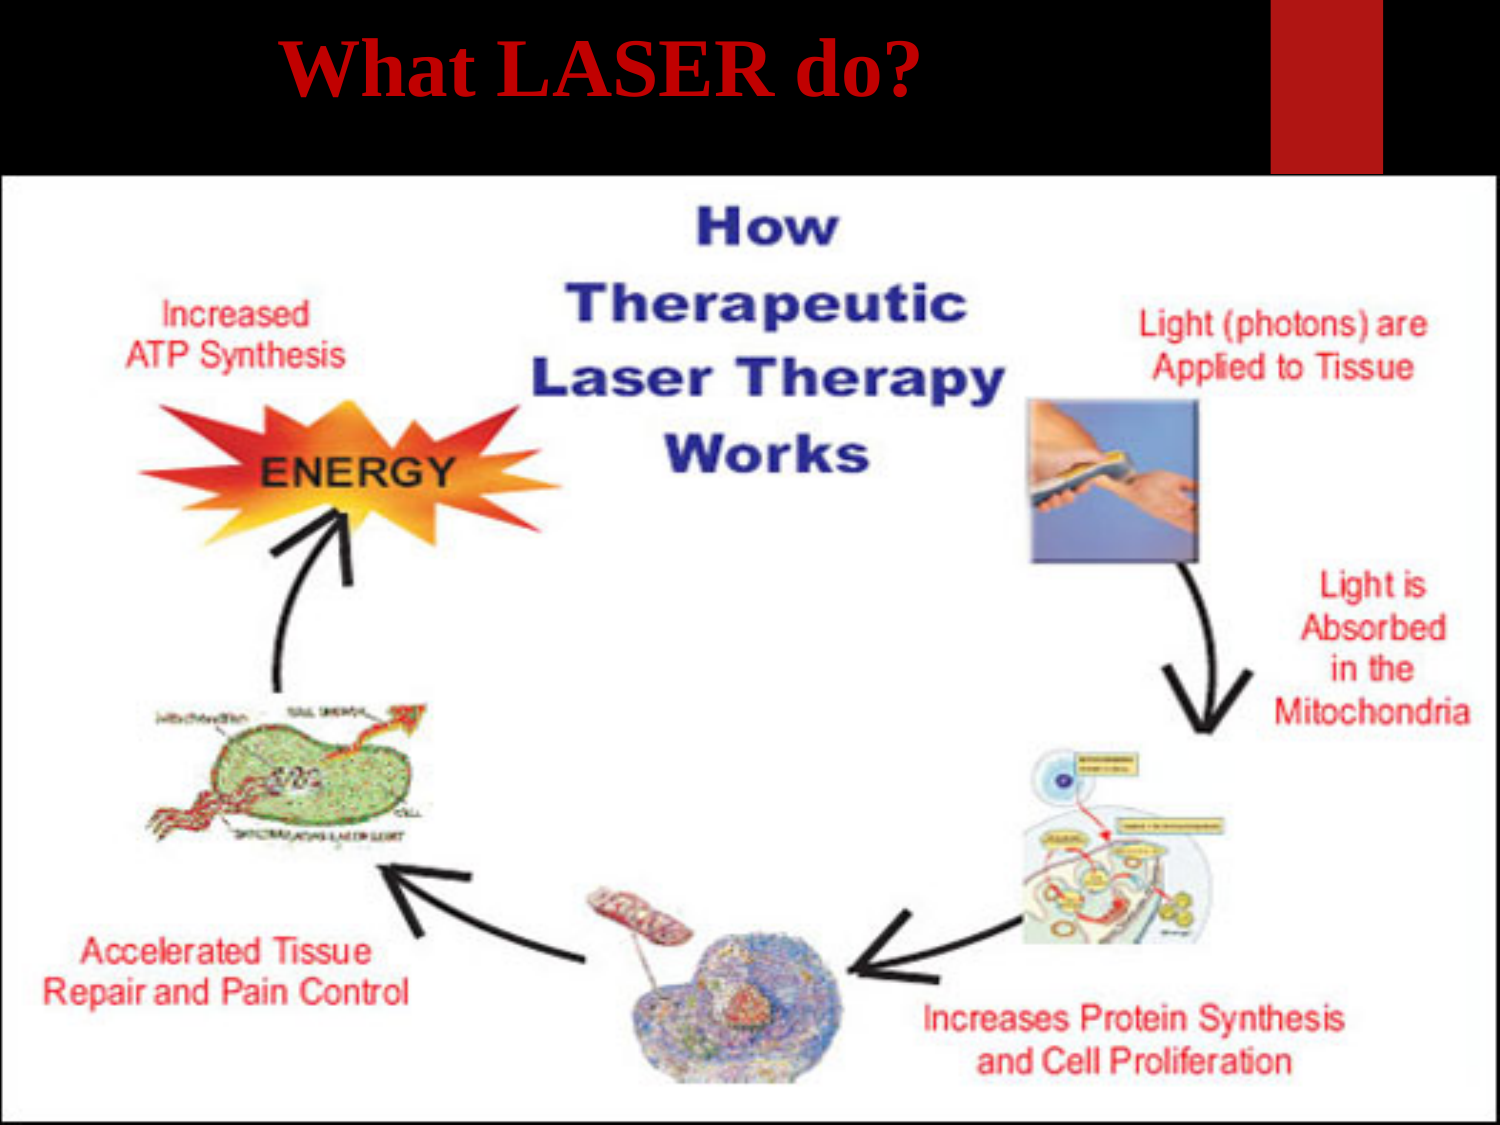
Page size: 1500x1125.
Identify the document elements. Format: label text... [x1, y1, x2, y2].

title What LASER do? [2, 5, 1200, 124]
picture [0, 174, 1500, 1125]
